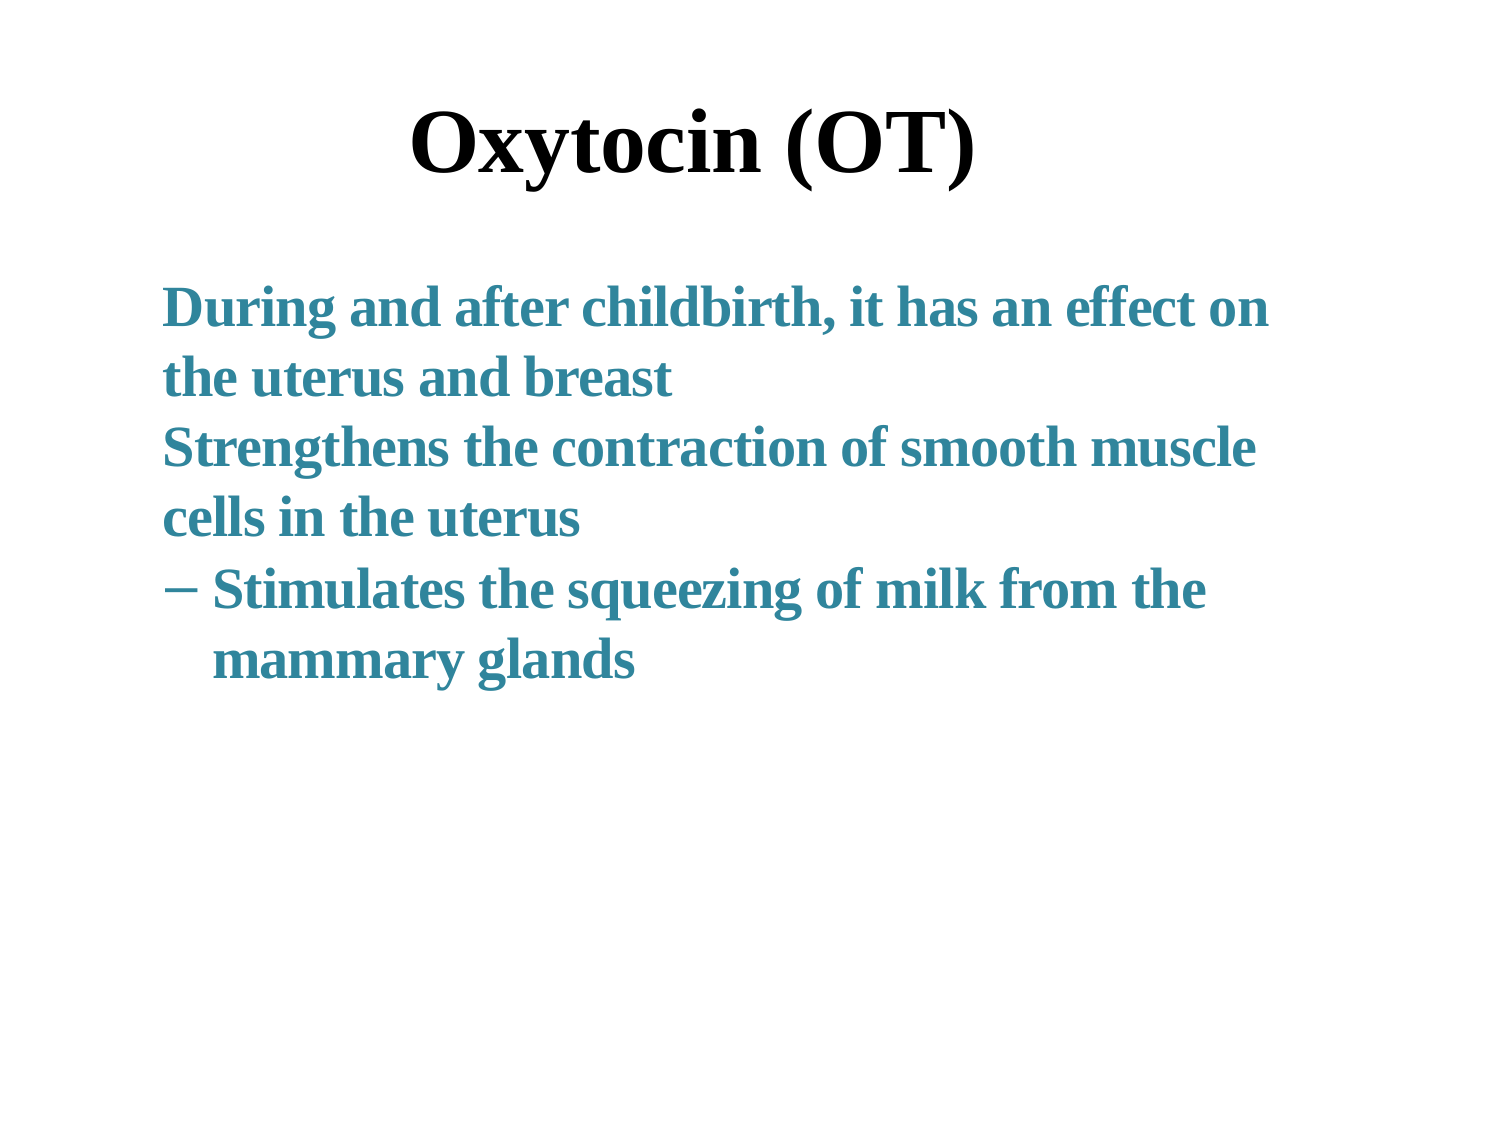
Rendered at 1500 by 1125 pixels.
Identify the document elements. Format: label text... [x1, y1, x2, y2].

title Oxytocin (OT) [408, 78, 1093, 265]
text_box During and after childbirth, it has an effect on the uterus and breast Strengthens the contraction of smooth muscle cells in the uterus Stimulates the squeezing of milk from the mammary glands [162, 265, 1344, 690]
